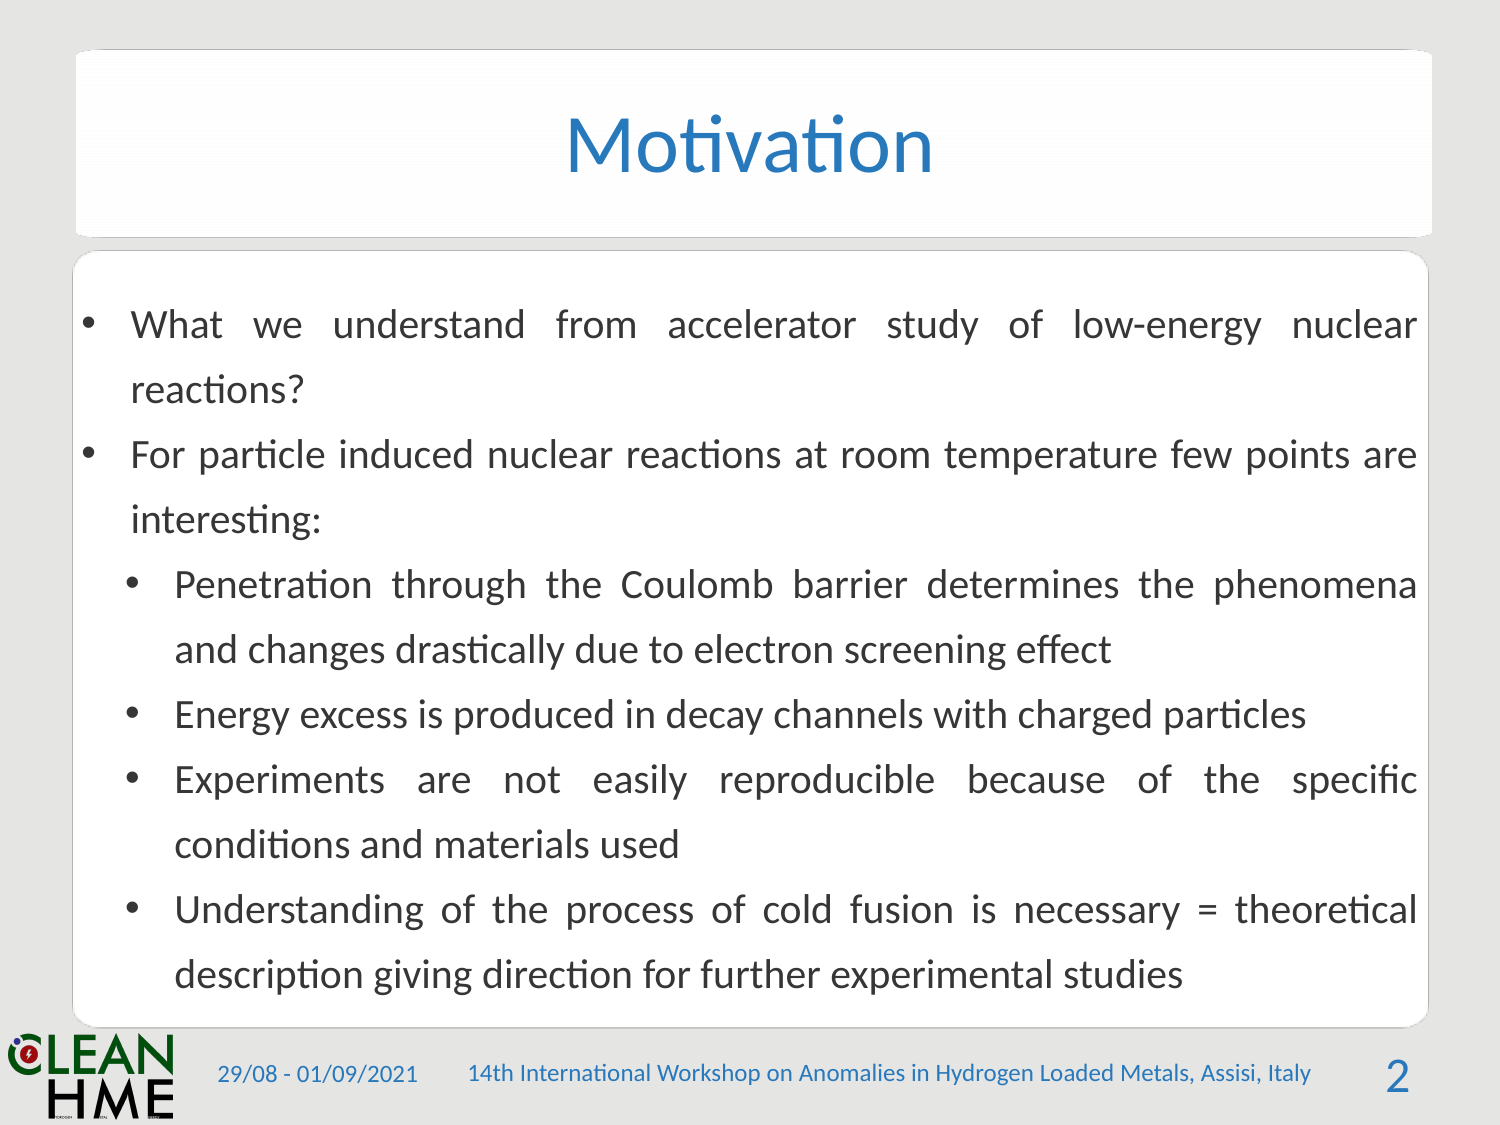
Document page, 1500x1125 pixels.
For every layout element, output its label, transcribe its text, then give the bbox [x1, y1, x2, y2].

picture [8, 1033, 174, 1120]
picture [71, 249, 1431, 1030]
slide_number 2 [1376, 1051, 1408, 1094]
picture [74, 49, 1435, 238]
text_box 29/08 - 01/09/2021 [211, 1051, 426, 1094]
text_box 14th International Workshop on Anomalies in Hydrogen Loaded Metals, Assisi, Italy [460, 1050, 1326, 1093]
